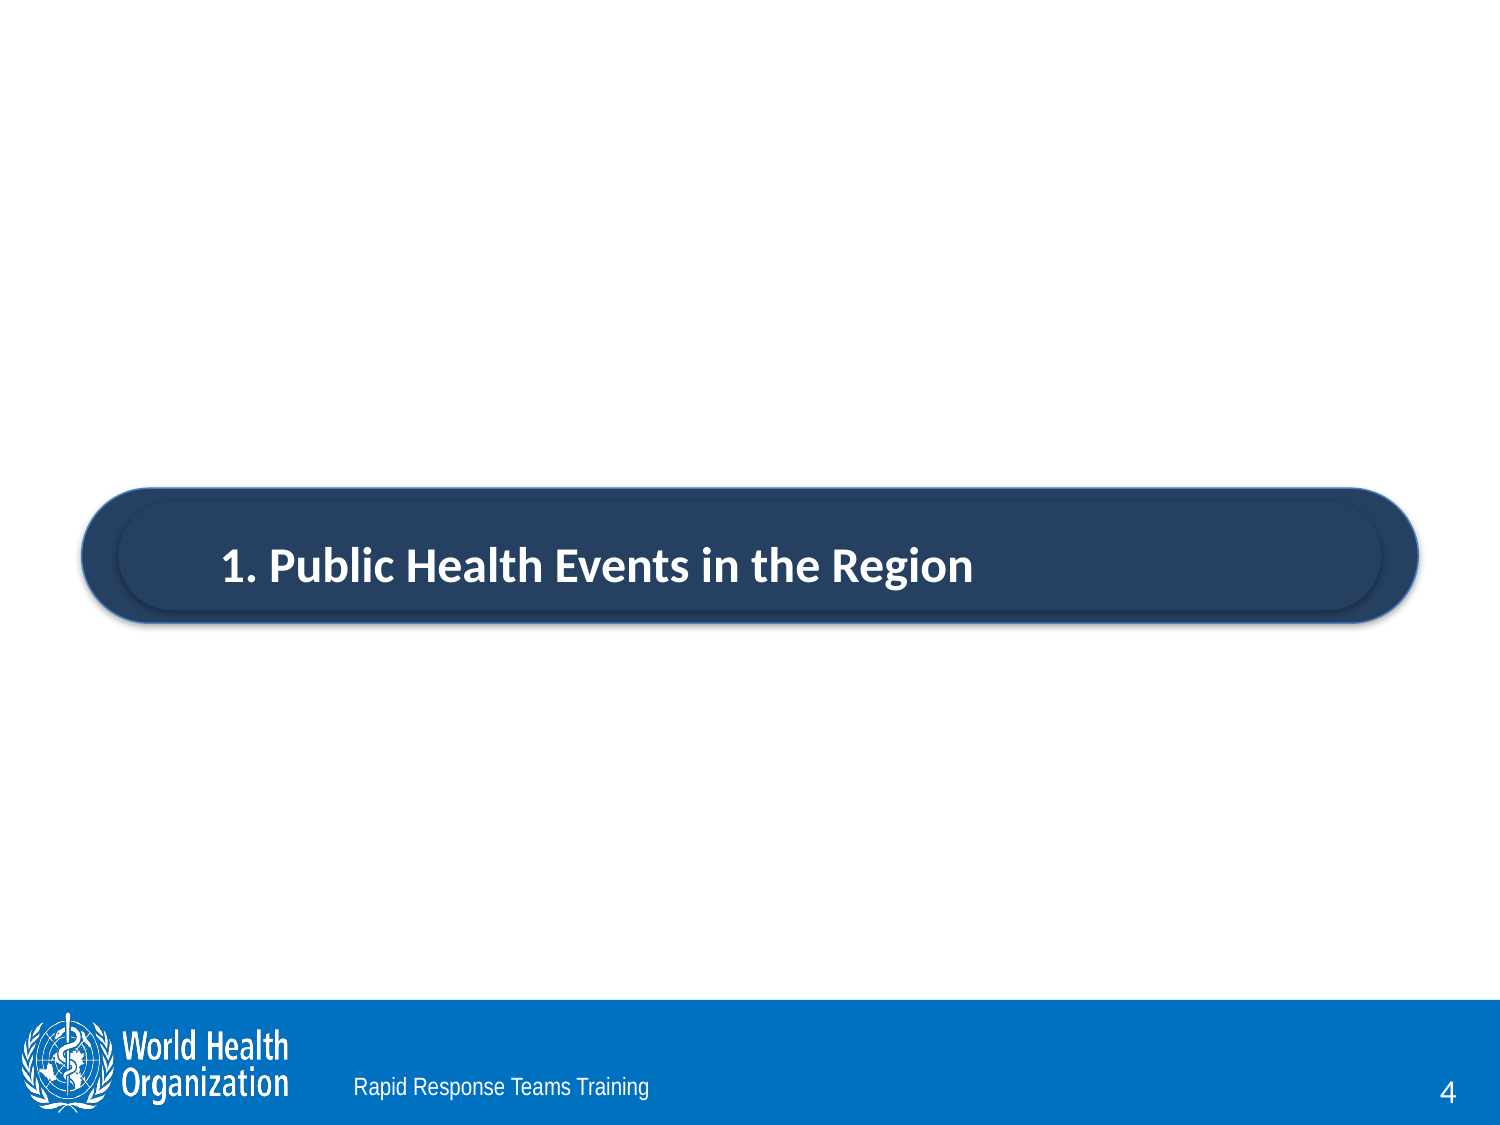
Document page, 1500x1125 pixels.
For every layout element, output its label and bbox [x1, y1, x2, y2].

text_box [81, 487, 1419, 624]
picture [21, 1012, 288, 1113]
